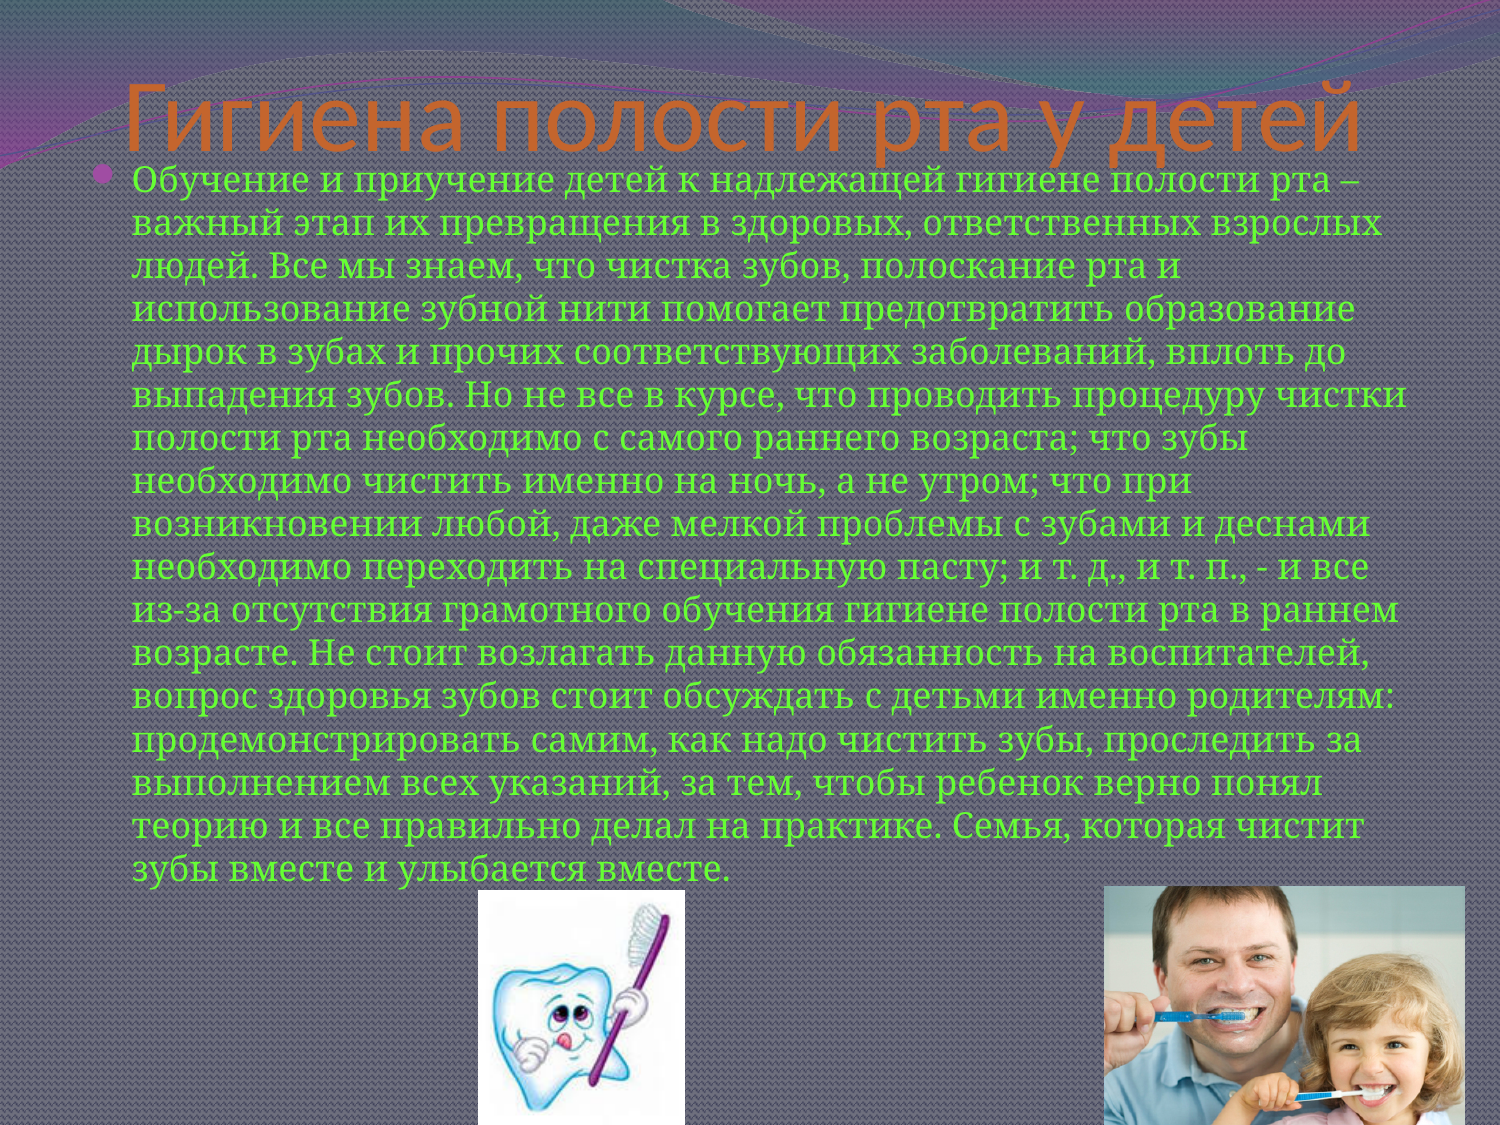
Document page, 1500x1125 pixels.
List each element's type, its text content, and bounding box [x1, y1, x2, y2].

picture [478, 890, 685, 1125]
list Обучение и приучение детей к надлежащей гигиене полости рта – важный этап их превращения в здоровых, ответственных взрослых людей. Все мы знаем, что чистка зубов, полоскание рта и использование зубной нити помогает предотвратить образование дырок в зубах и прочих соответствующих заболеваний, вплоть до выпадения зубов. Но не все в курсе, что проводить процедуру чистки полости рта необходимо с самого раннего возраста; что зубы необходимо чистить именно на ночь, а не утром; что при возникновении любой, даже мелкой проблемы с зубами и деснами необходимо переходить на специальную пасту; и т. д., и т. п., - и все из-за отсутствия грамотного обучения гигиене полости рта в раннем возрасте. Не стоит возлагать данную обязанность на воспитателей, вопрос здоровья зубов стоит обсуждать с детьми именно родителям: продемонстрировать самим, как надо чистить зубы, проследить за выполнением всех указаний, за тем, чтобы ребенок верно понял теорию и все правильно делал на практике. Семья, которая чистит зубы вместе и улыбается вместе. [74, 148, 1426, 953]
picture [1104, 885, 1466, 1125]
title Гигиена полости рта у детей [76, 18, 1428, 173]
